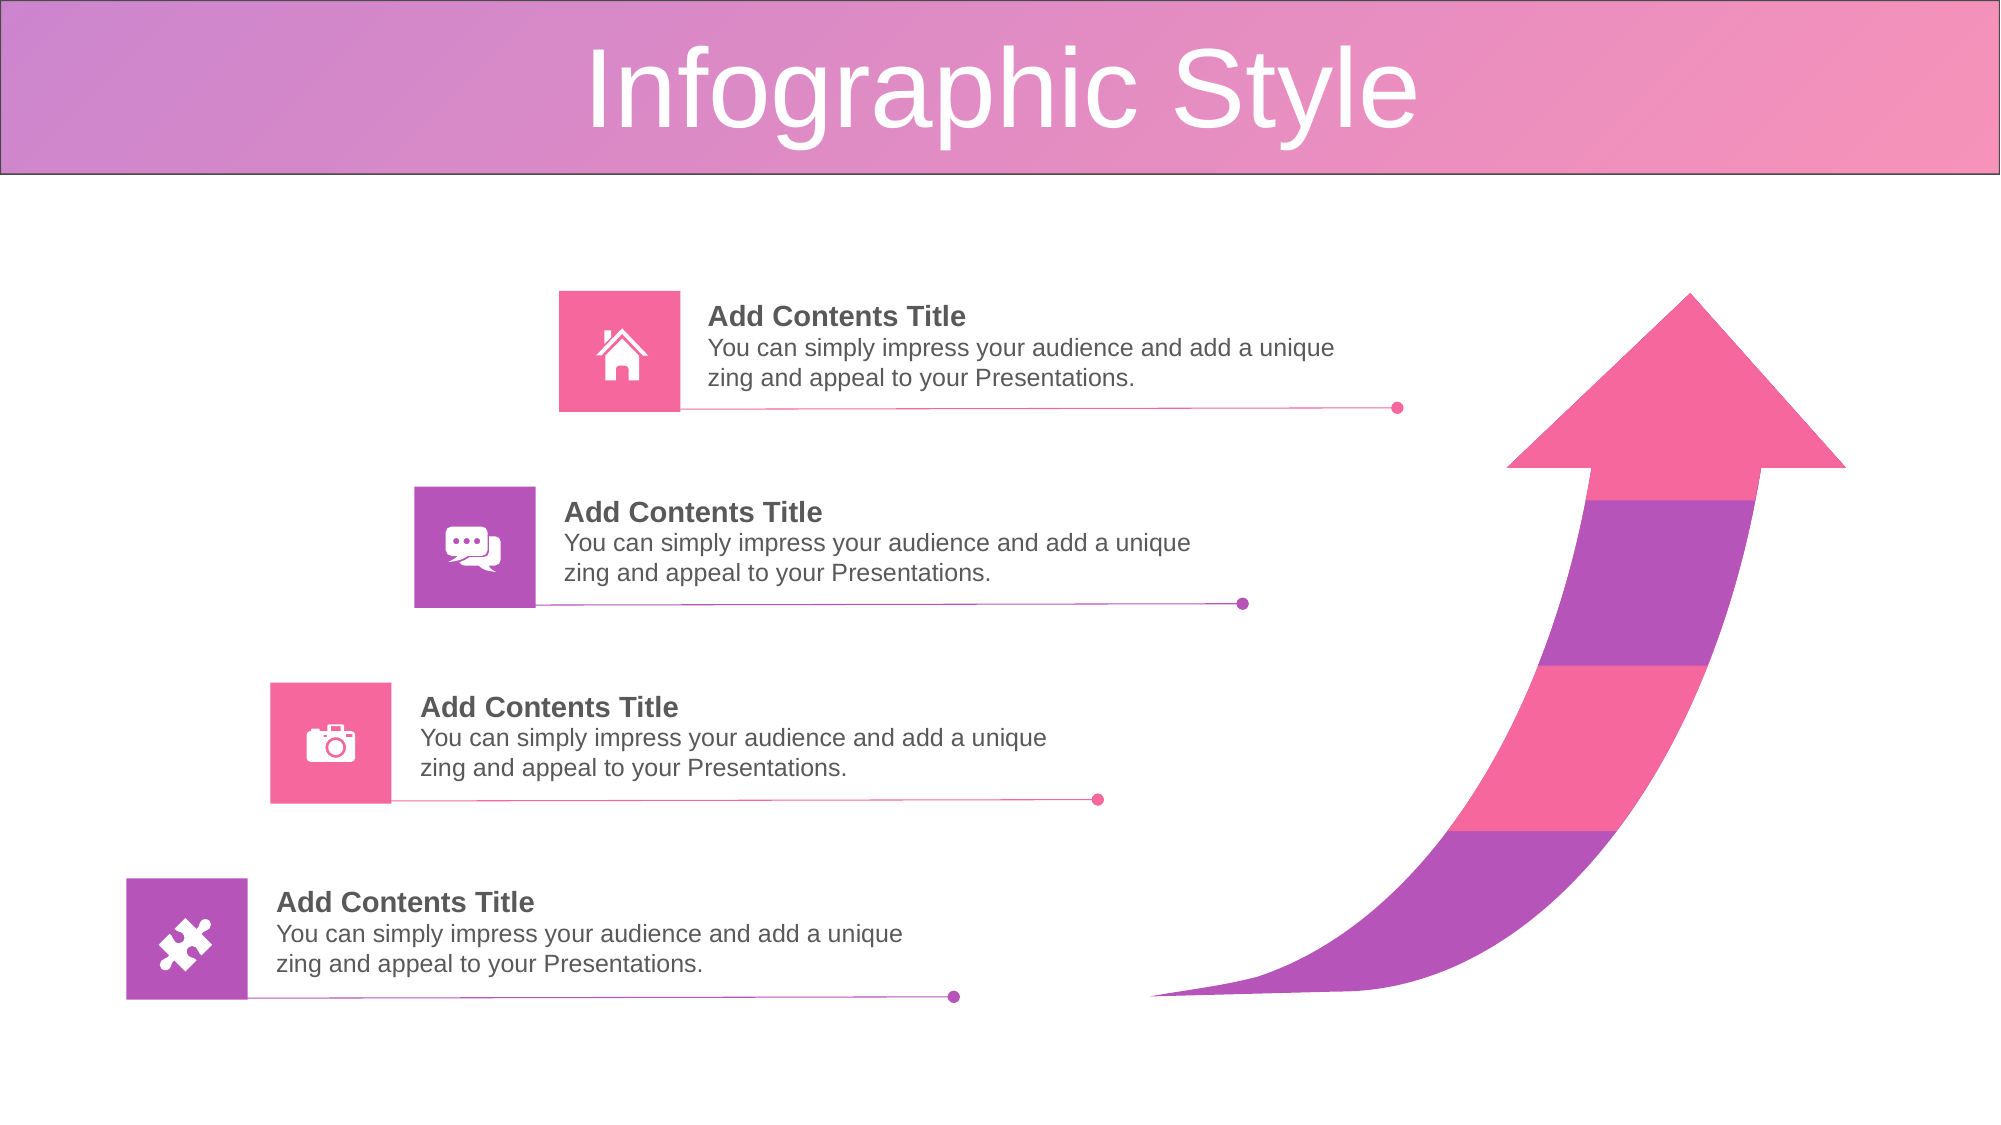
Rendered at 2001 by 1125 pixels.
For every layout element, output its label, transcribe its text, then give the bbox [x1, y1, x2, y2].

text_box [414, 486, 1149, 608]
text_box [559, 290, 1398, 412]
list Infographic Style [53, 31, 1952, 151]
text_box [1149, 293, 1846, 997]
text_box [270, 682, 1098, 804]
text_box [126, 878, 954, 1000]
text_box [405, 680, 1110, 791]
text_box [261, 875, 966, 986]
